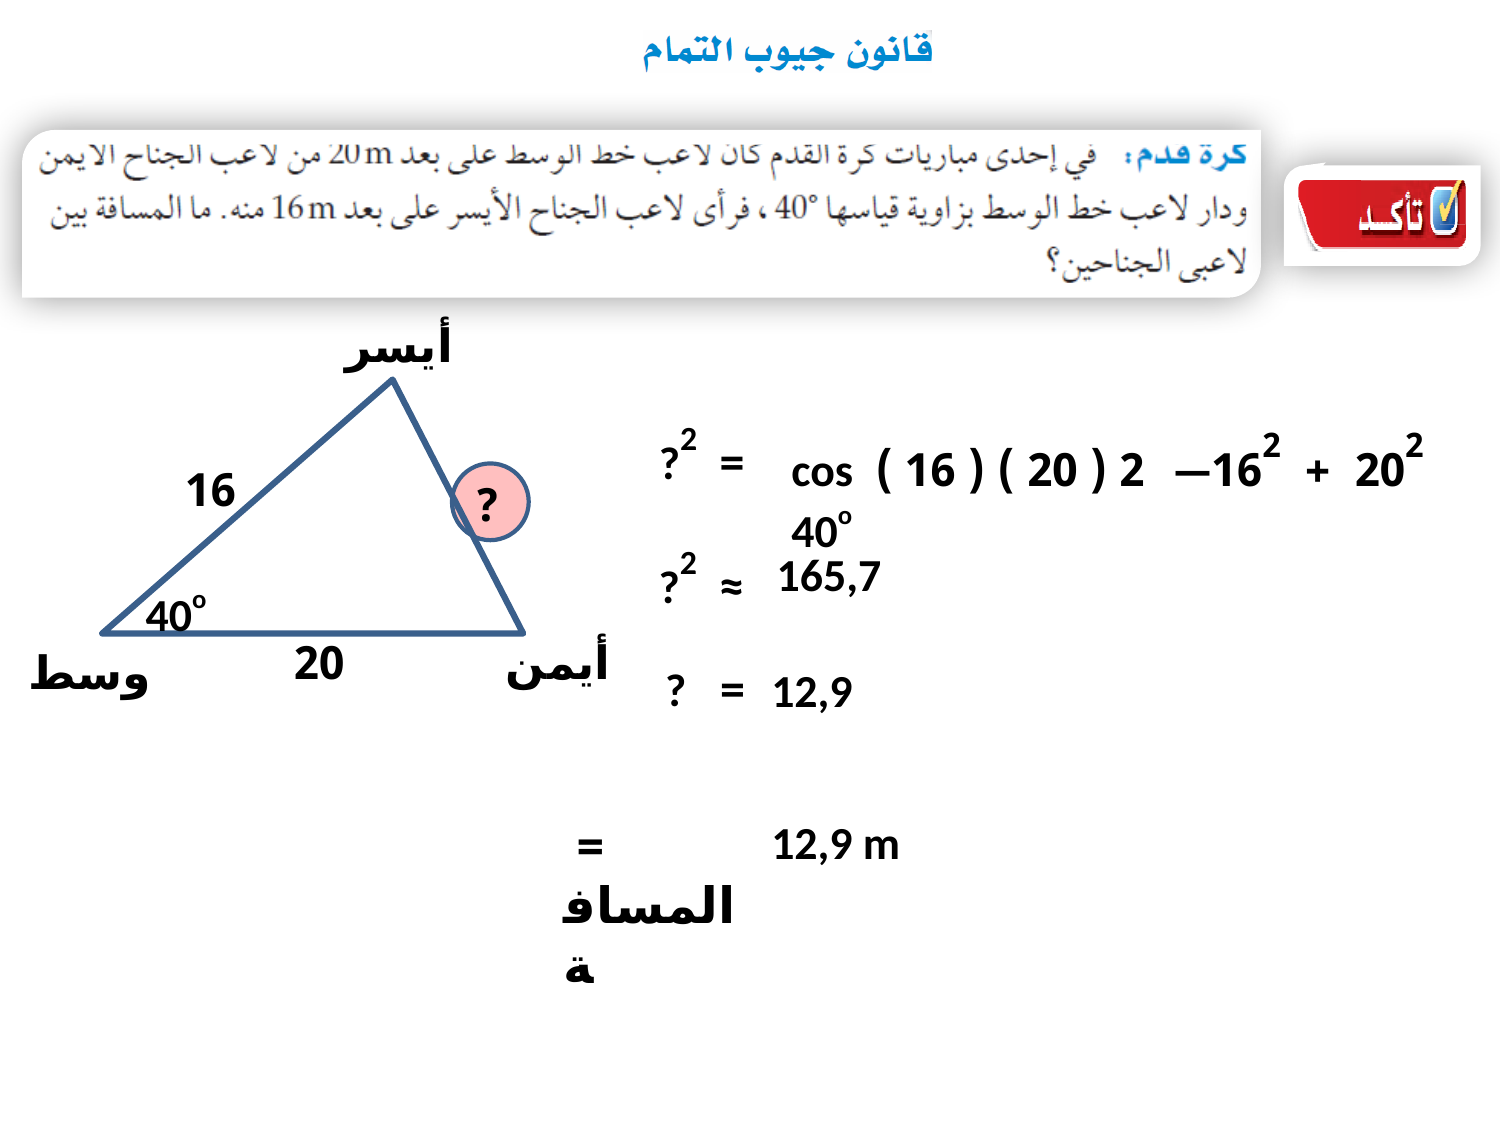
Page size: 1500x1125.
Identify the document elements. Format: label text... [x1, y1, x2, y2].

text_box ?2 ≈ [643, 533, 789, 606]
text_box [37, 309, 607, 707]
text_box ?2 = [644, 408, 789, 482]
text_box 202 + 162 ̶ 2 ( 20 ) ( 16 ) cos 40o [776, 416, 1474, 565]
text_box 165,7 [761, 538, 907, 612]
picture [1290, 172, 1474, 259]
picture [29, 136, 1254, 291]
text_box 12,9 [756, 654, 902, 728]
text_box = المسافة [549, 806, 774, 1001]
text_box 12,9 m [756, 806, 951, 879]
text_box ? = [650, 649, 795, 723]
picture [643, 30, 932, 73]
